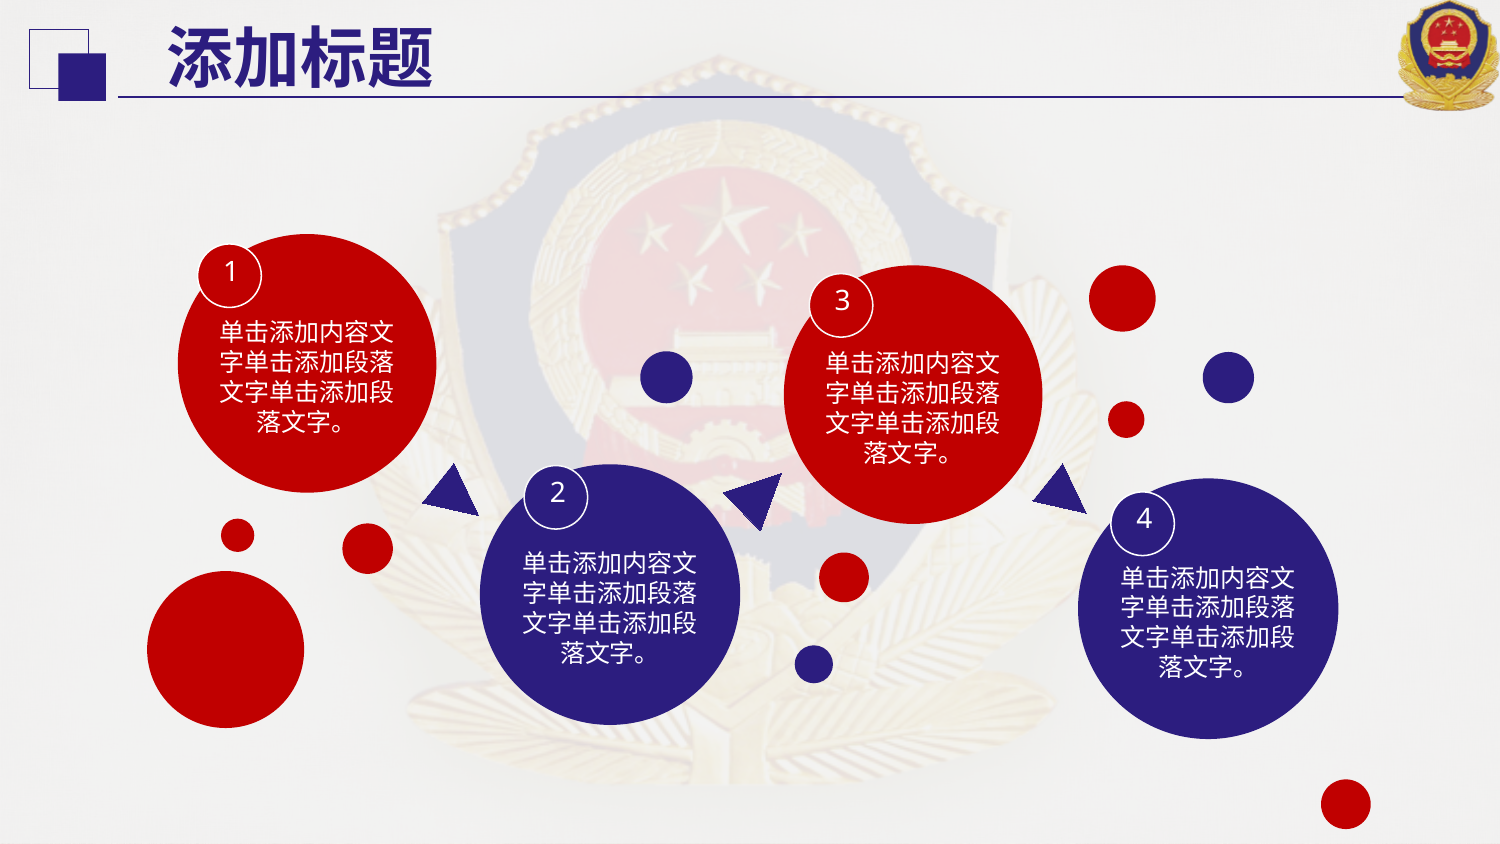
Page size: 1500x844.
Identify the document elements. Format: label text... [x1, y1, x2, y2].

text_box [641, 352, 692, 403]
text_box [57, 52, 107, 102]
text_box [740, 473, 782, 531]
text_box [177, 234, 437, 493]
text_box [1321, 779, 1371, 830]
text_box [342, 523, 393, 574]
text_box [819, 552, 869, 603]
text_box [220, 518, 255, 552]
text_box [1089, 265, 1156, 332]
picture [1370, 0, 1500, 130]
text_box 添加标题 [152, 17, 686, 83]
text_box [1203, 352, 1254, 403]
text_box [783, 265, 1043, 524]
text_box [795, 646, 833, 683]
text_box [422, 463, 479, 516]
text_box [29, 28, 90, 89]
text_box [1108, 401, 1145, 438]
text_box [1079, 479, 1338, 738]
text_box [480, 465, 740, 724]
text_box [1043, 463, 1079, 512]
text_box [147, 571, 305, 729]
